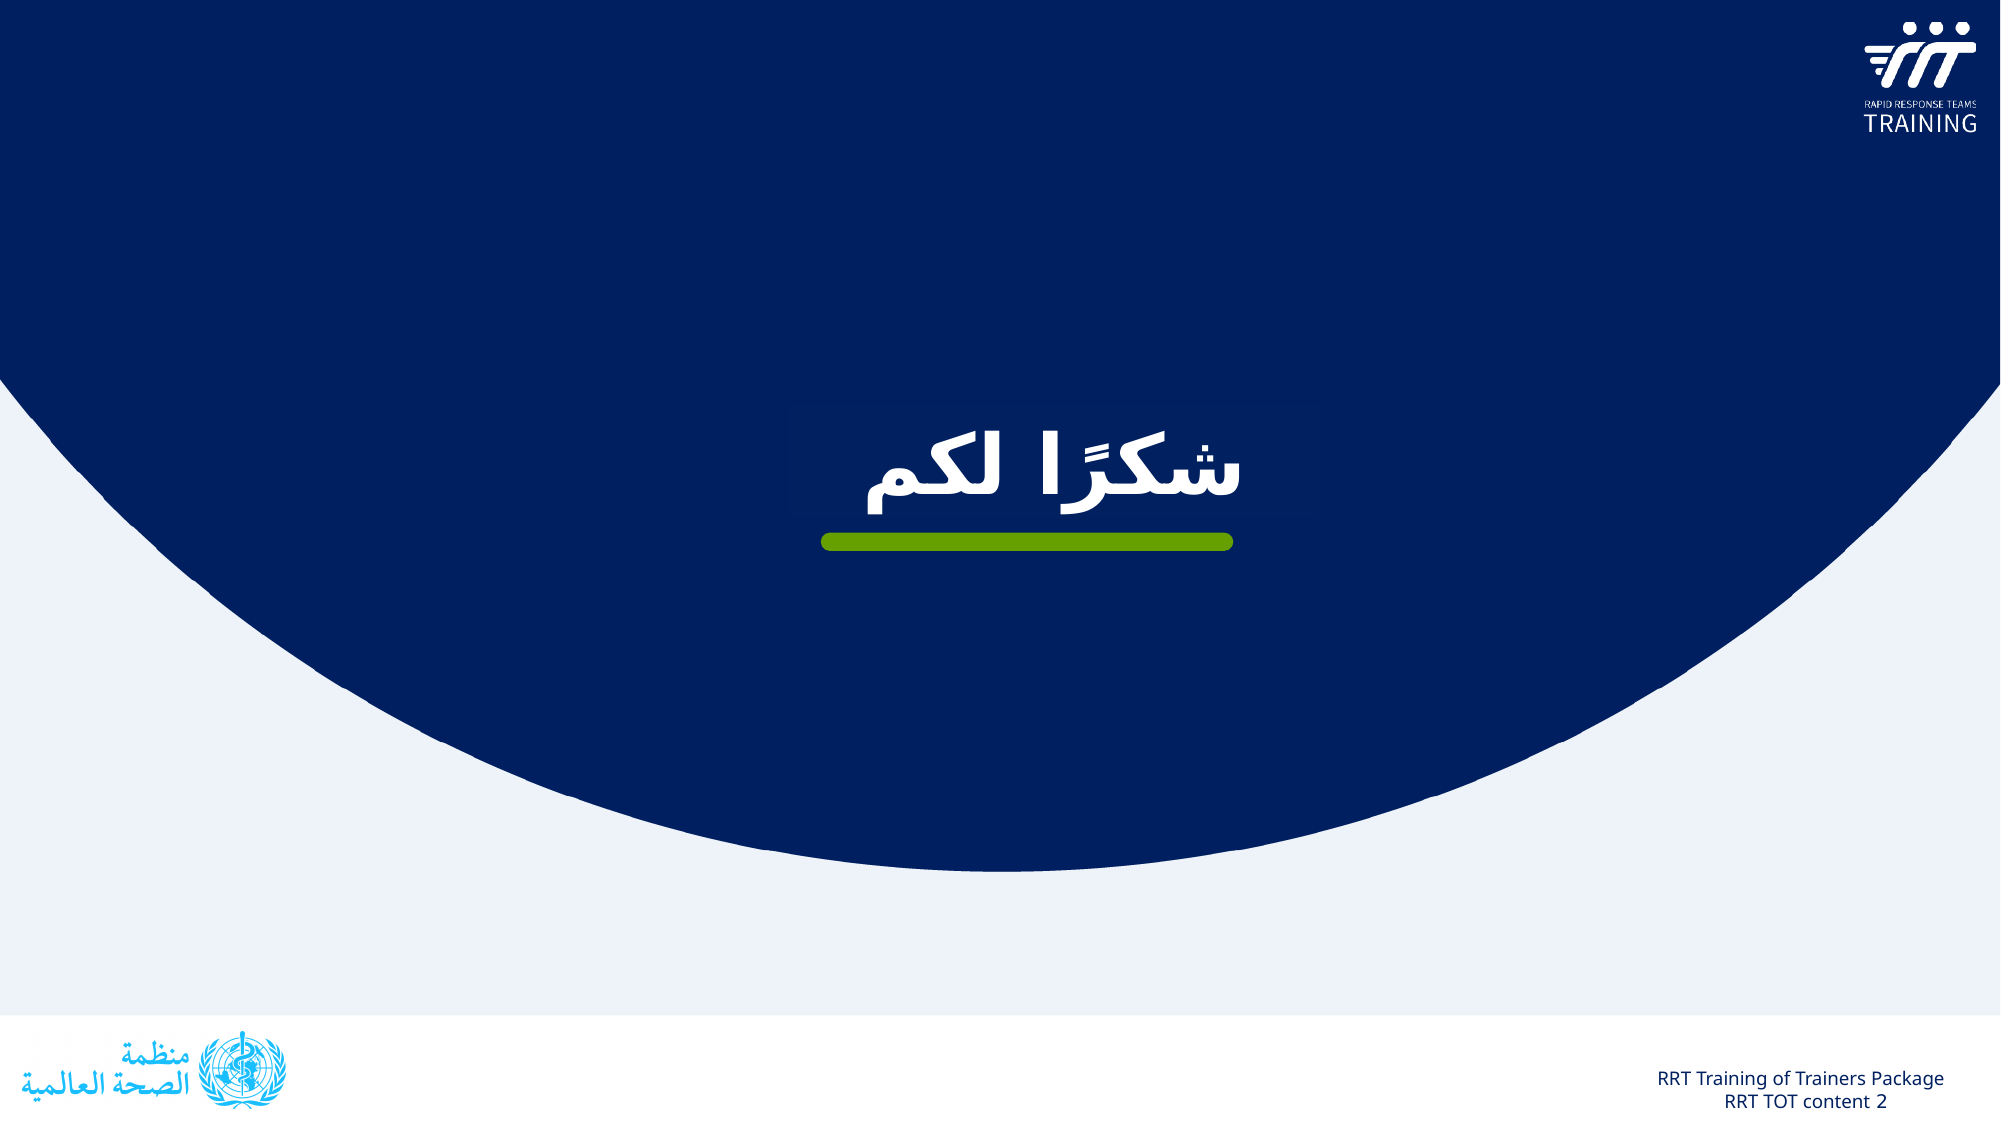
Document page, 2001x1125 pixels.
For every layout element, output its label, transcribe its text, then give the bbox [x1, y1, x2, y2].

picture [0, 0, 2001, 904]
text_box شكرًا لكم [789, 403, 1320, 519]
picture [22, 1031, 286, 1109]
